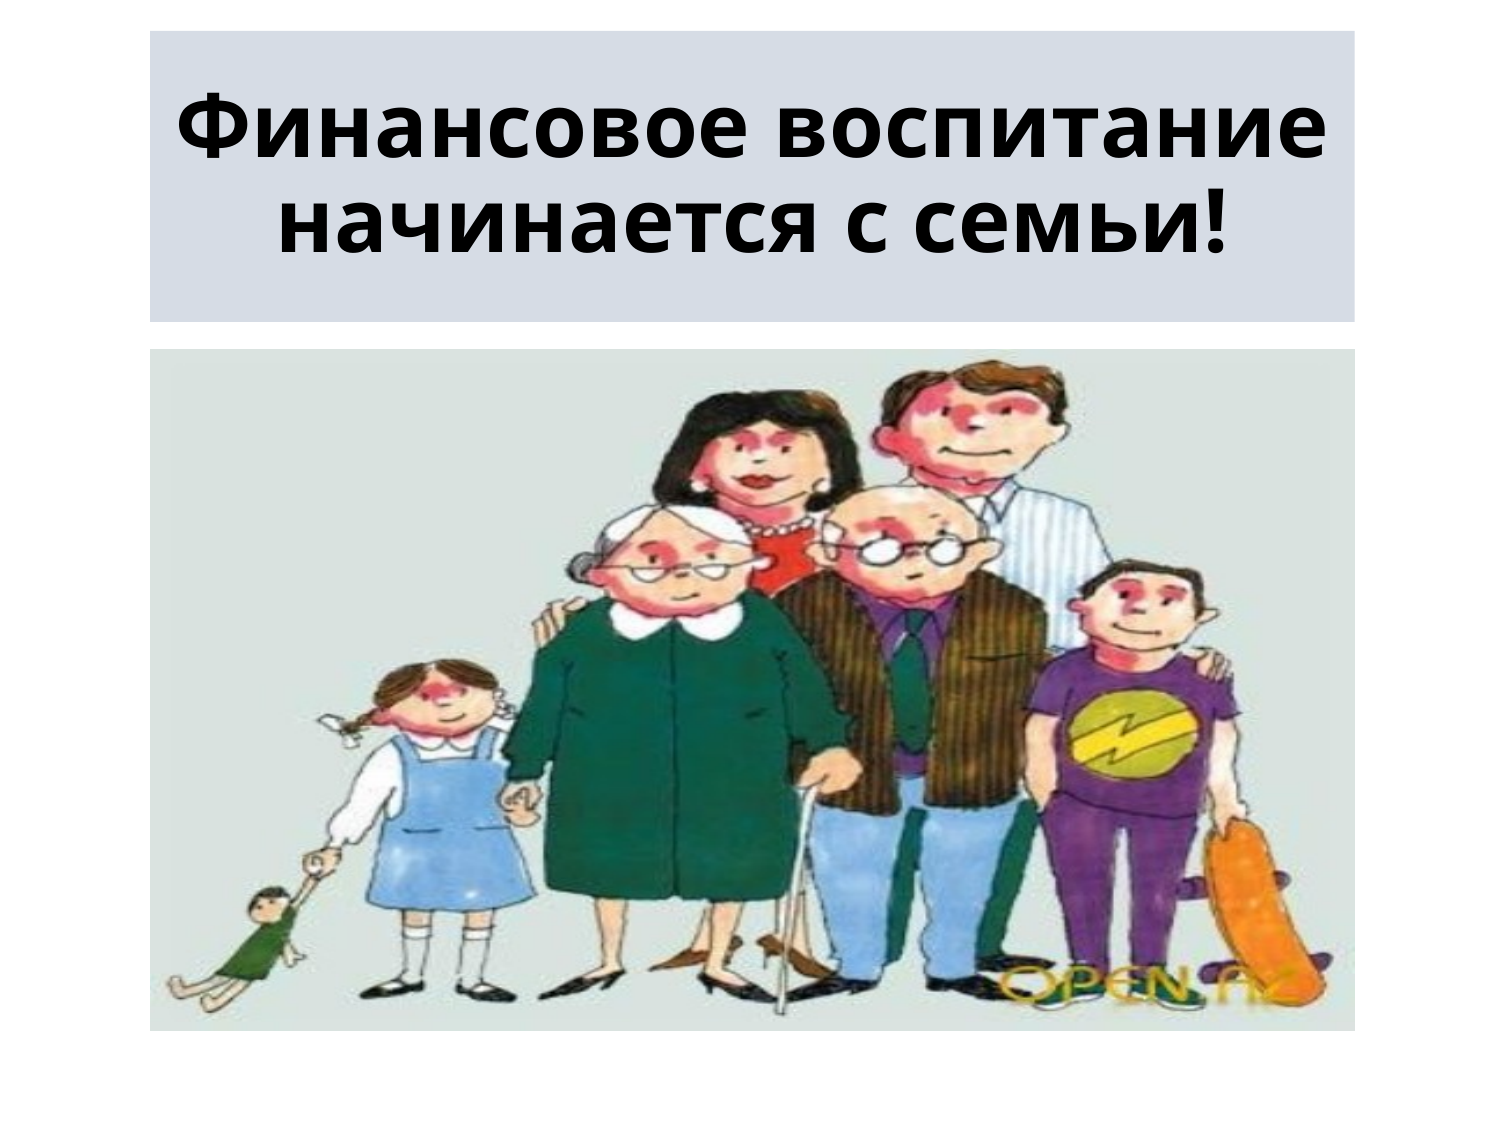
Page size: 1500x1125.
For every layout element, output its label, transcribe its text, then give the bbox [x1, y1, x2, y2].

picture [150, 349, 1355, 1031]
title Финансовое воспитание начинается с семьи! [150, 30, 1355, 322]
